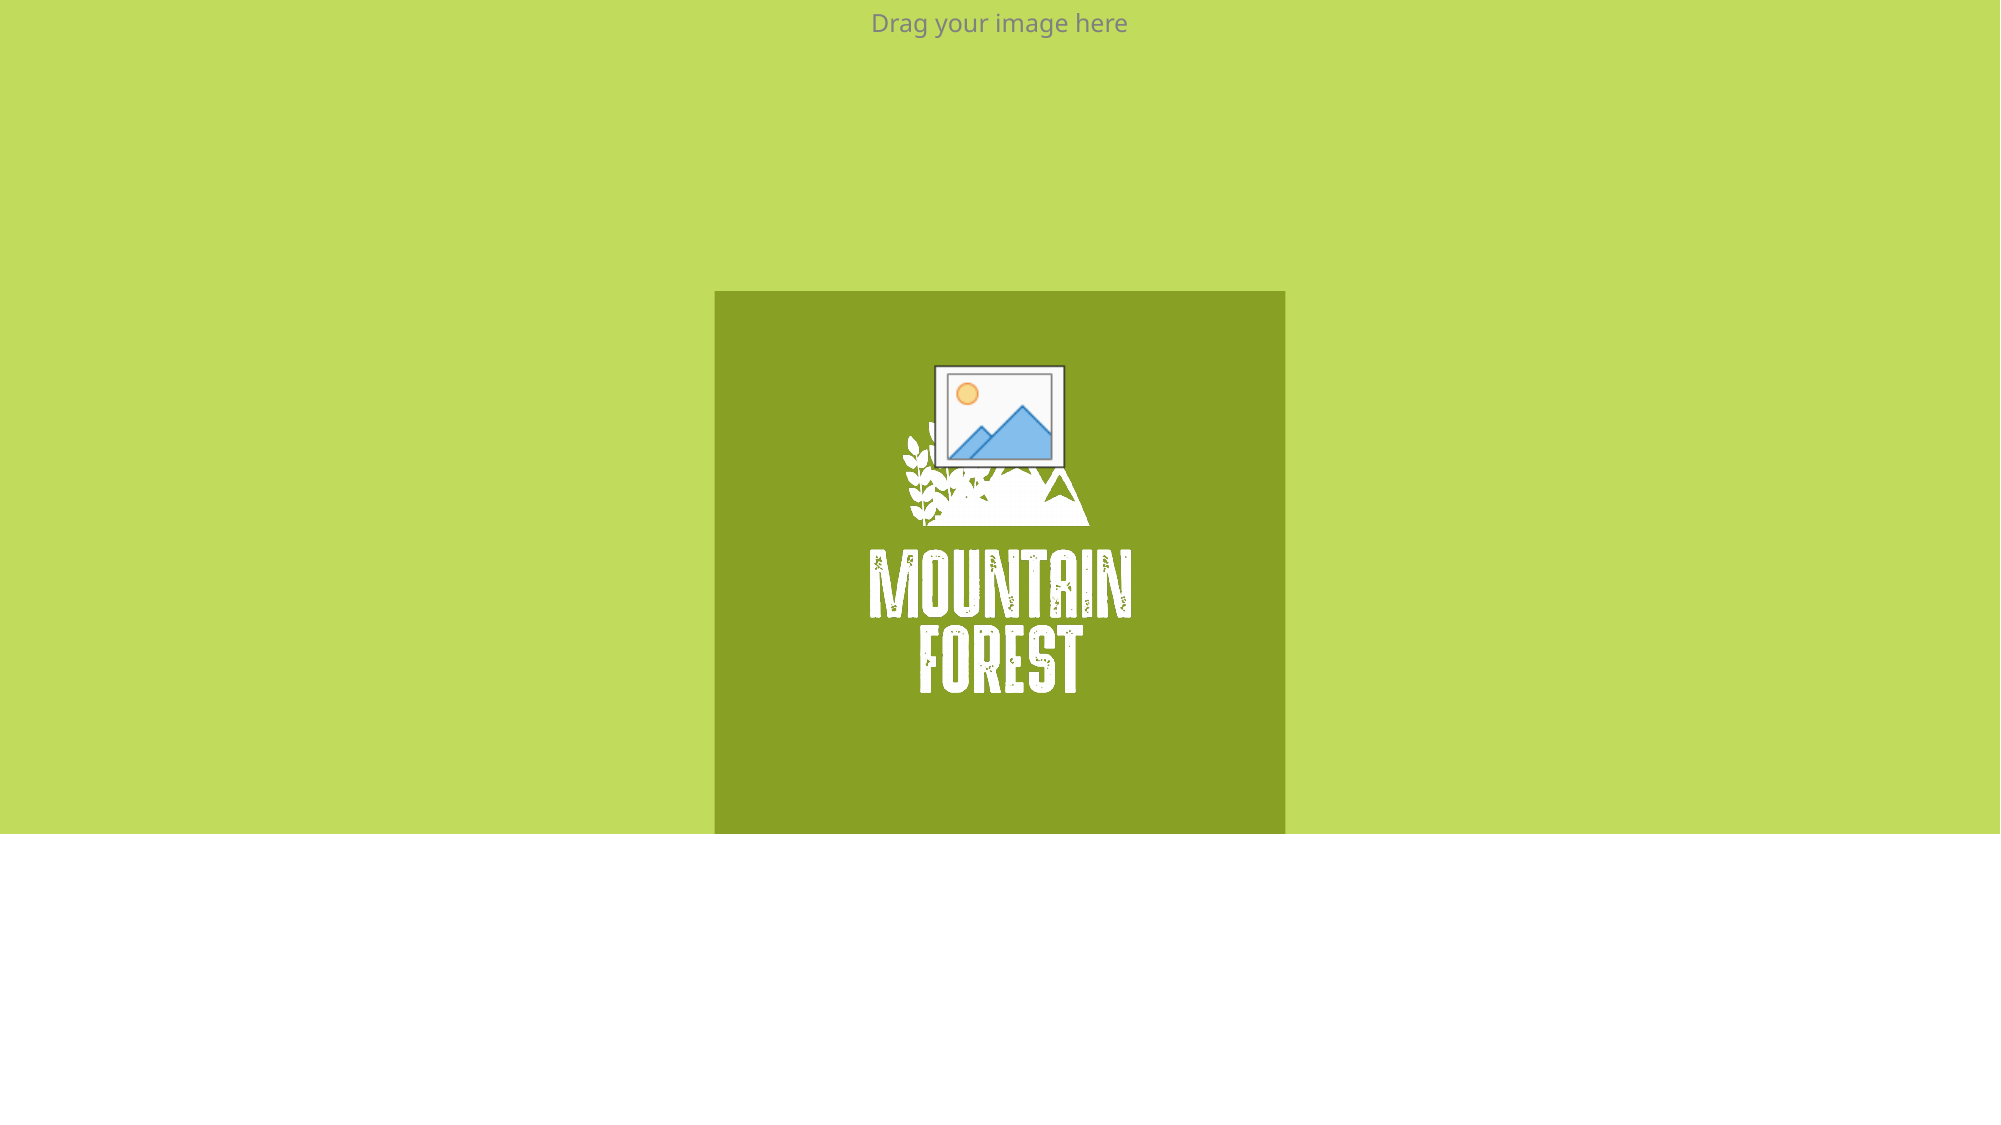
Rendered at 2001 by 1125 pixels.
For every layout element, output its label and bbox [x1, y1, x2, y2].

picture [0, 0, 2000, 834]
